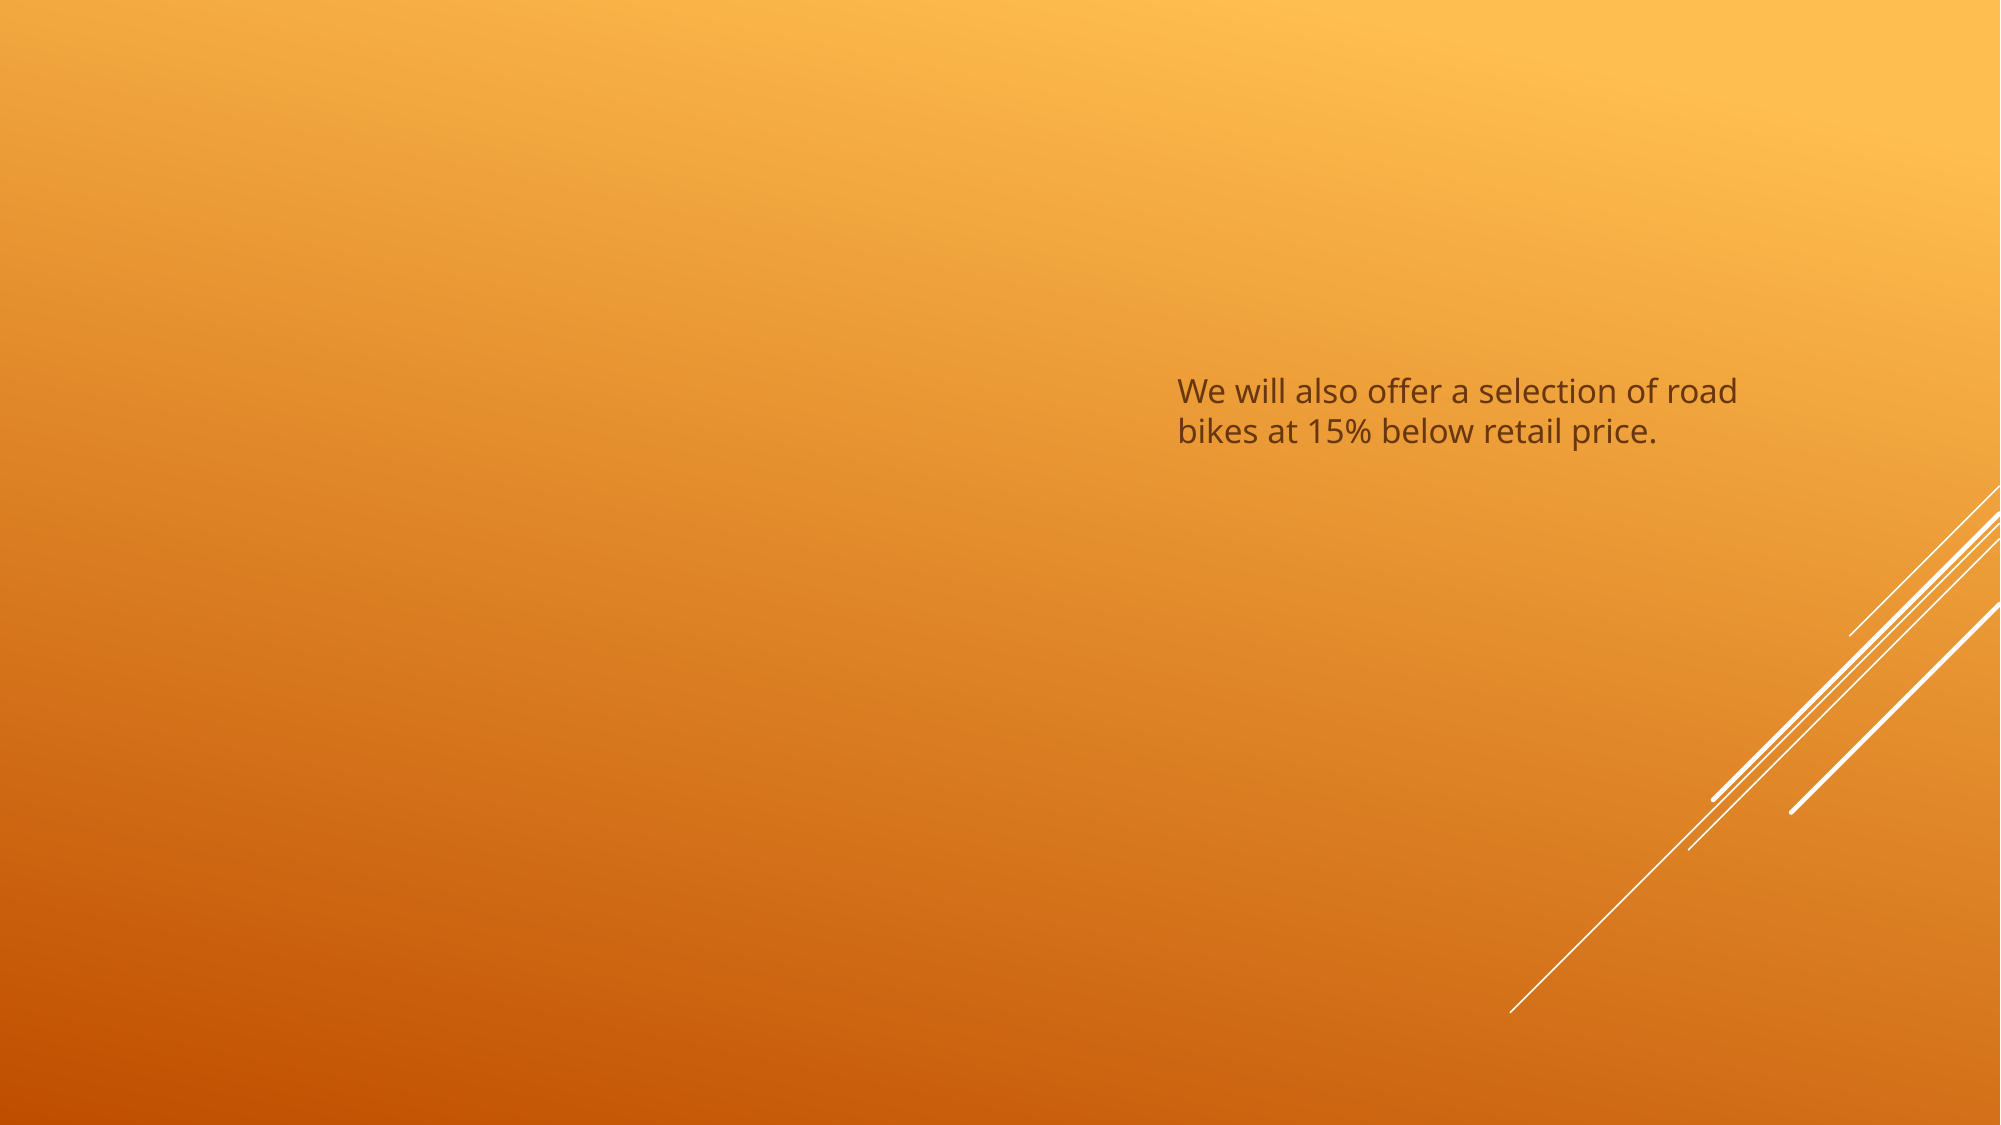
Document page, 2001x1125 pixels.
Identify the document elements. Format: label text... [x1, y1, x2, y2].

list We will also offer a selection of road bikes at 15% below retail price. [1162, 362, 1763, 706]
